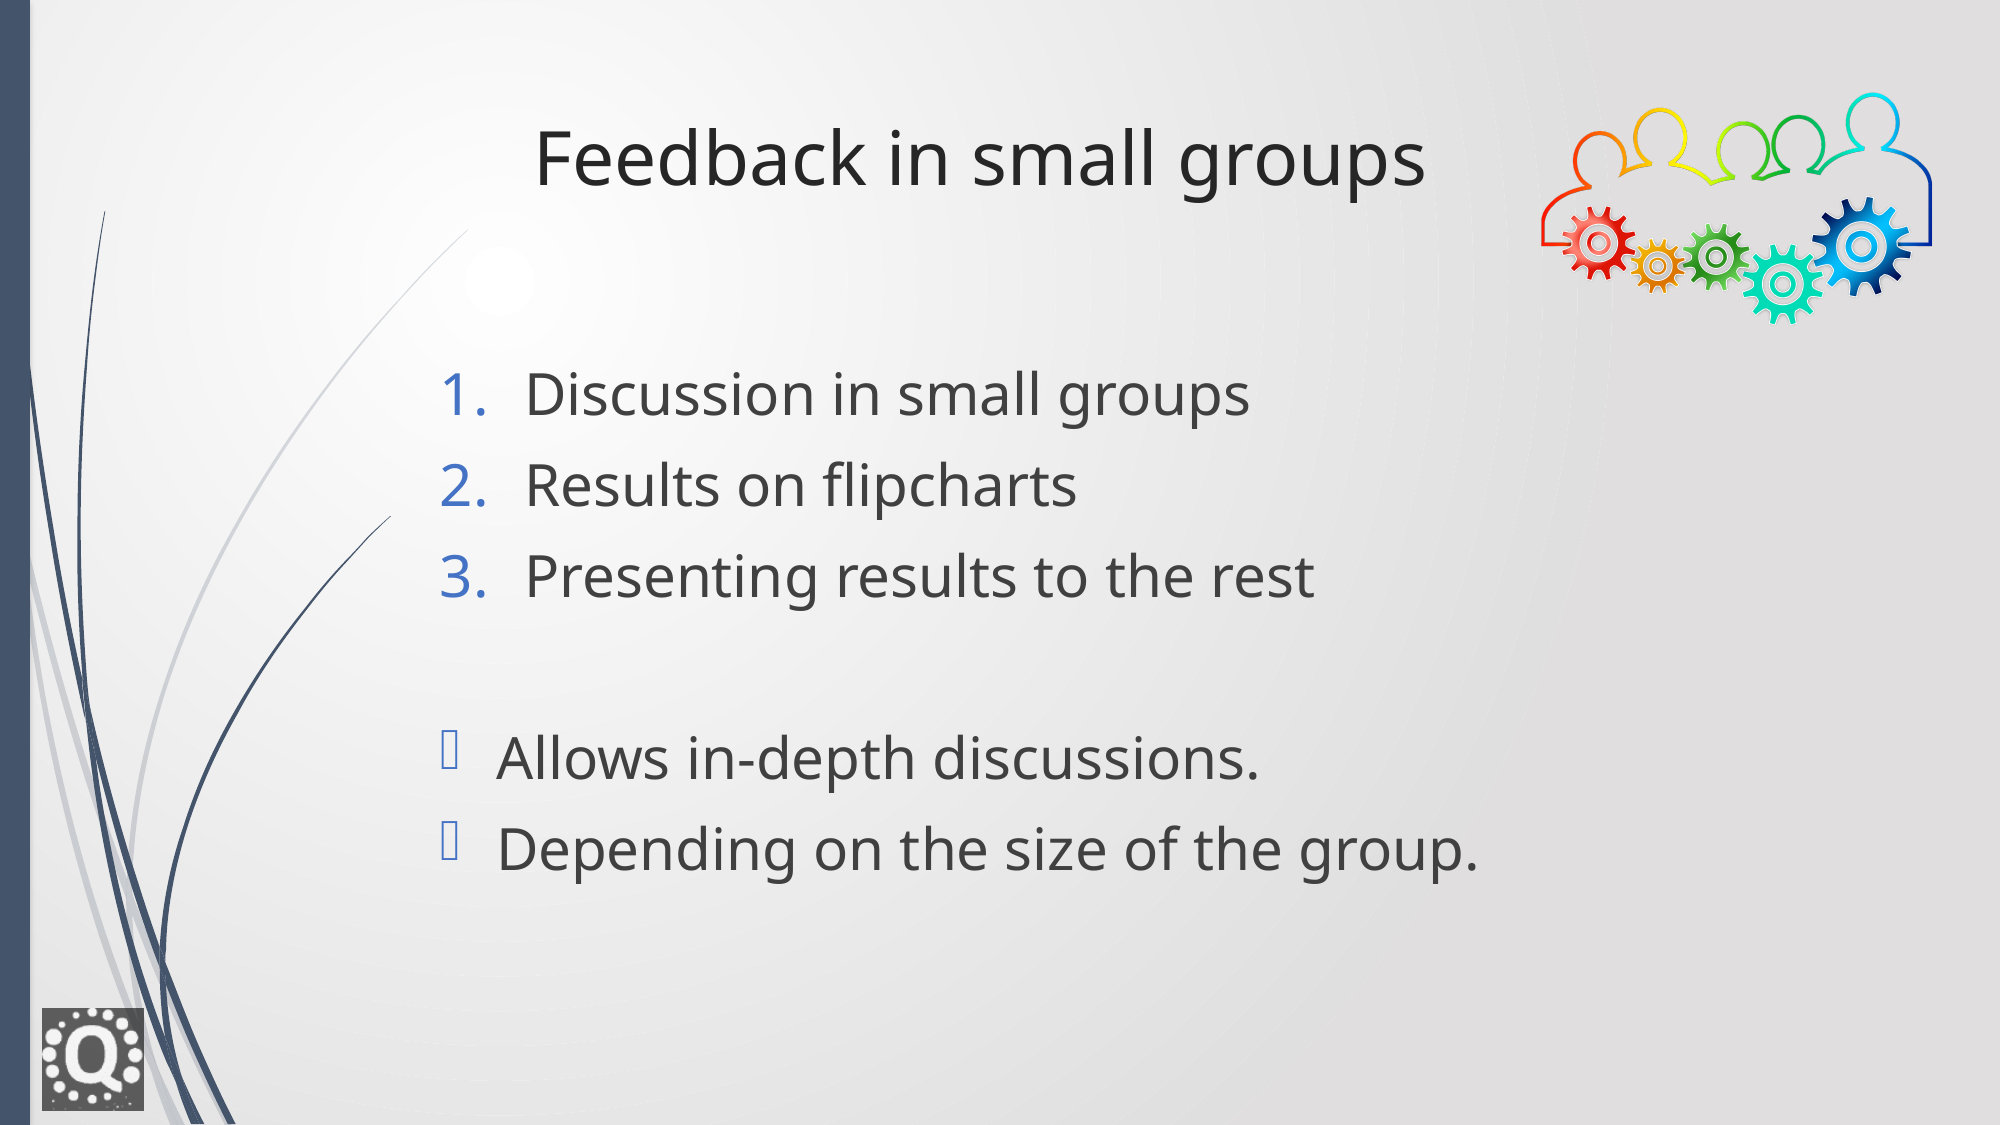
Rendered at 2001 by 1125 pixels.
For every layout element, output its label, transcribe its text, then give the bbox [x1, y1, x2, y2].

list Discussion in small groups Results on flipcharts Presenting results to the rest Allows in-depth discussions. Depending on the size of the group. [424, 350, 1888, 970]
picture [42, 1008, 144, 1111]
title Feedback in small groups [269, 102, 1491, 313]
picture [1496, 50, 1966, 365]
